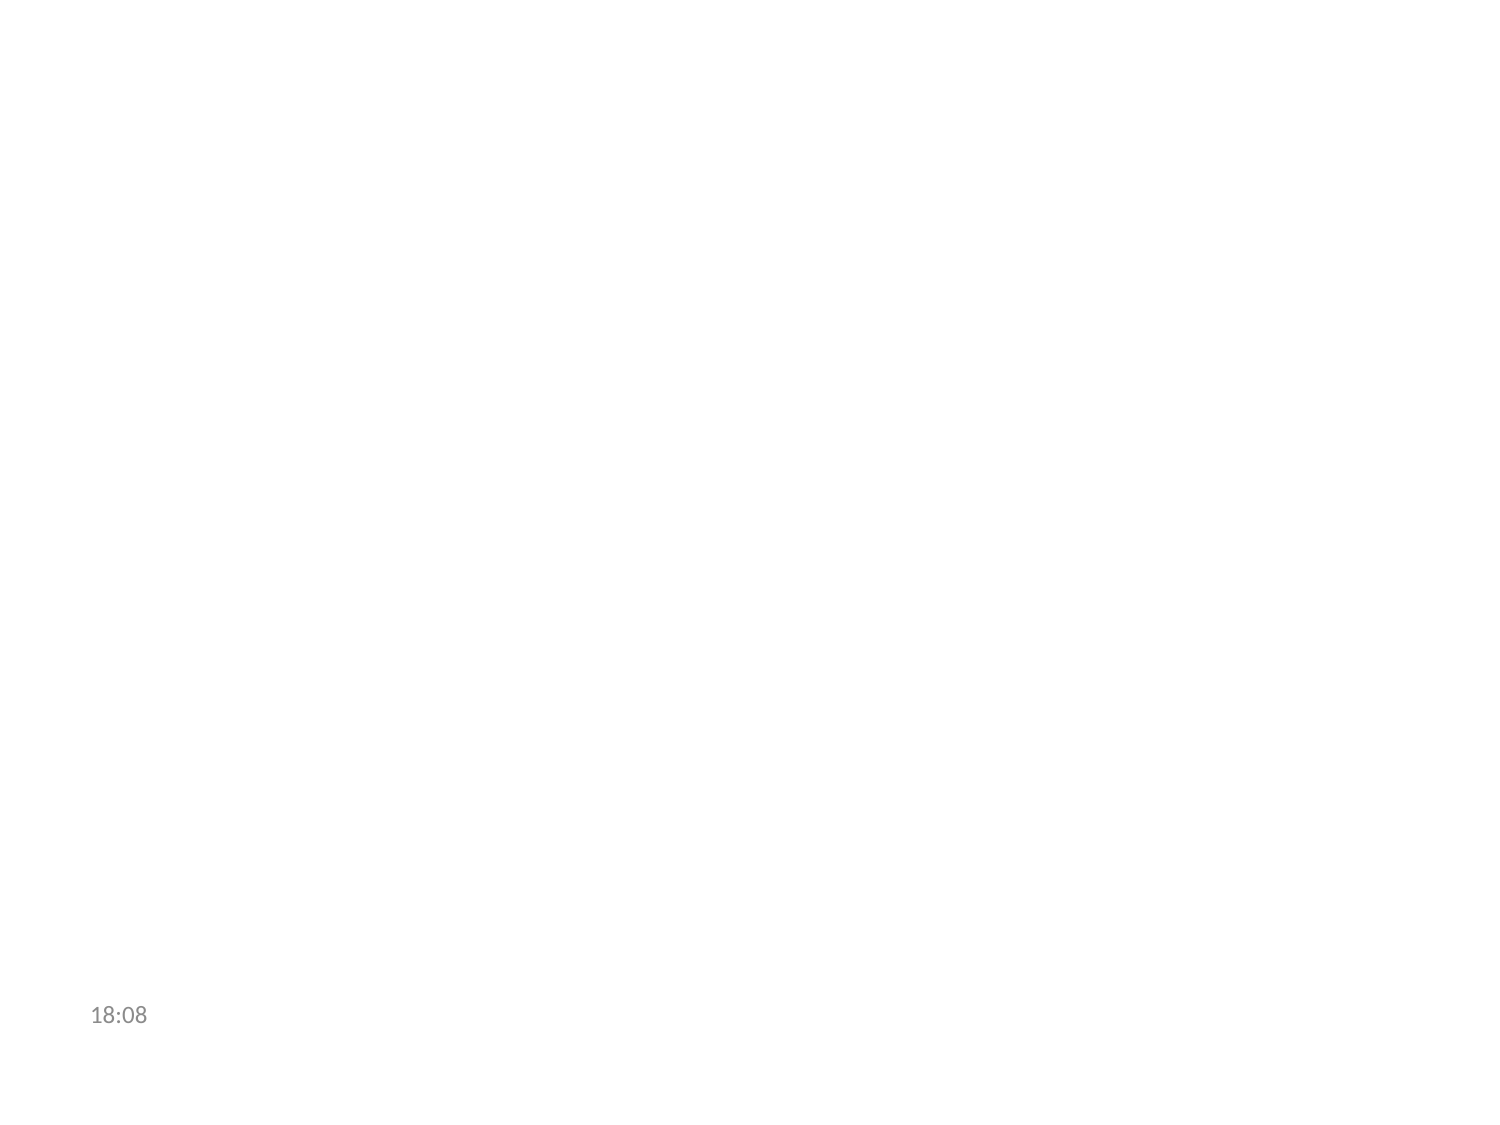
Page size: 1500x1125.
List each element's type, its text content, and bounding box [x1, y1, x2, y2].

text_box 15:35 [75, 983, 425, 1044]
